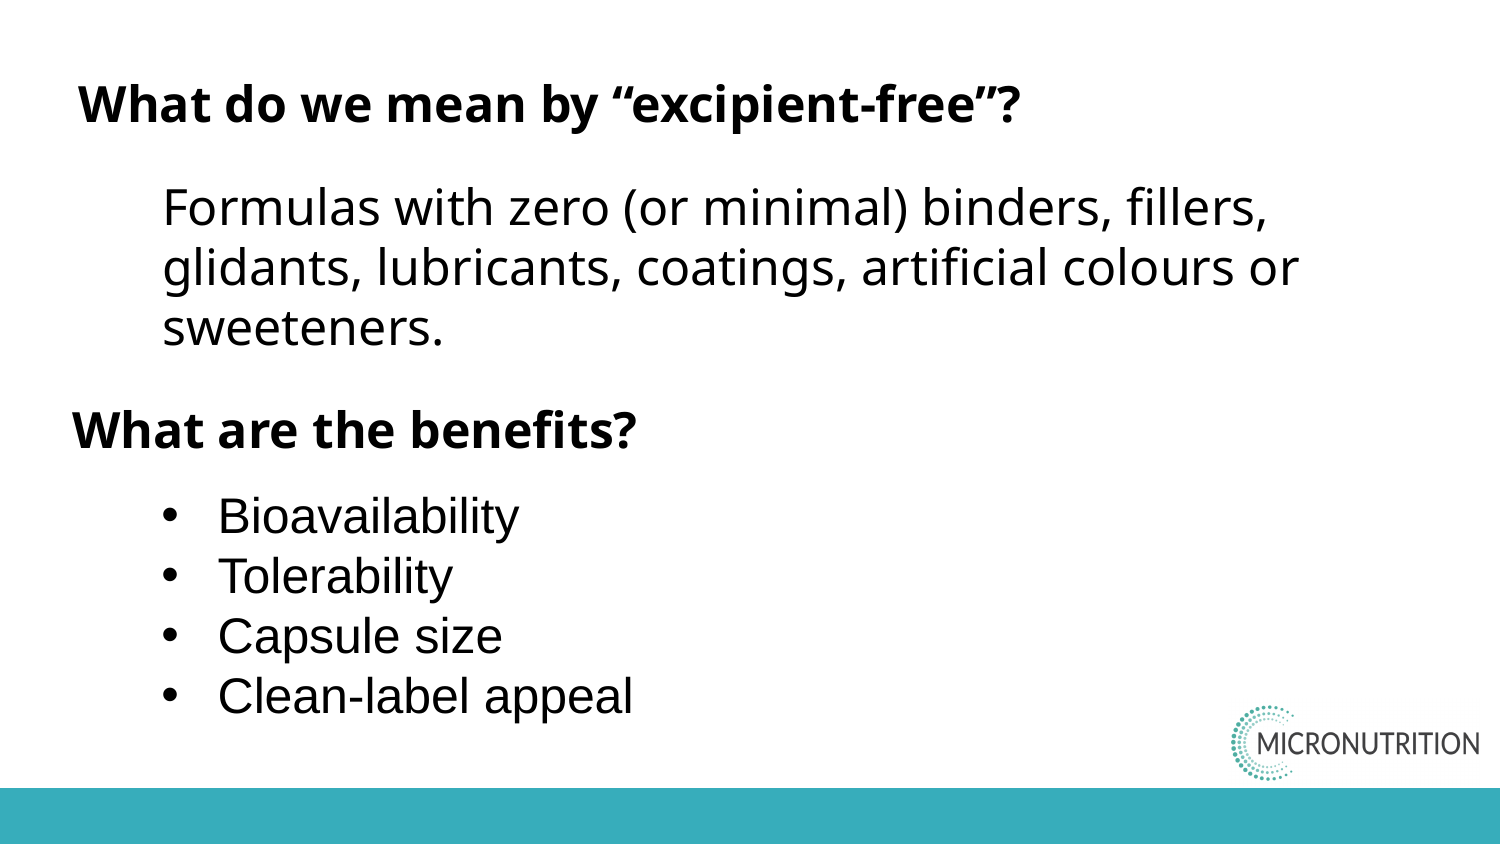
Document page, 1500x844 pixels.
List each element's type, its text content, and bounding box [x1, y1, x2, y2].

text_box Formulas with zero (or minimal) binders, fillers, glidants, lubricants, coatings, artificial colours or sweeteners. [147, 168, 1347, 364]
text_box What are the benefits? [57, 383, 1458, 468]
text_box Bioavailability Tolerability Capsule size Clean-label appeal [146, 476, 1285, 732]
text_box [0, 787, 1500, 844]
text_box What do we mean by “excipient-free”? [64, 57, 1465, 151]
picture [1228, 698, 1480, 789]
